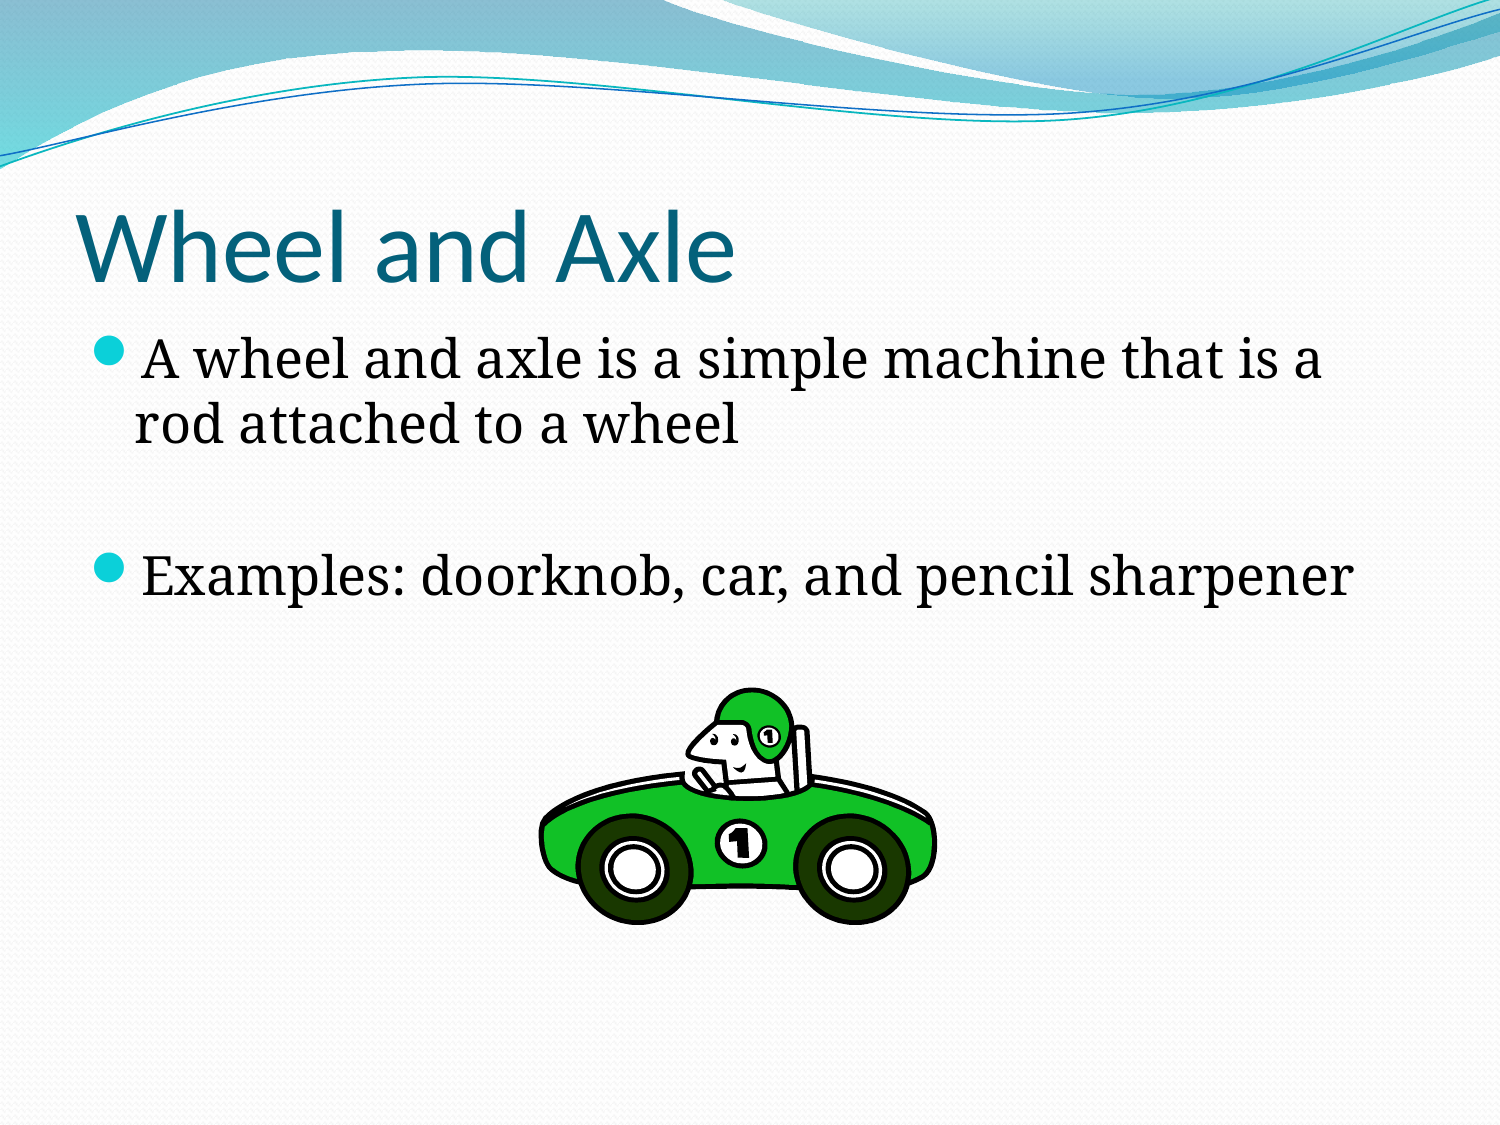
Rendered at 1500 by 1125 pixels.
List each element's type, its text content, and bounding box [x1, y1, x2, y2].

list A wheel and axle is a simple machine that is a rod attached to a wheel Examples: doorknob, car, and pencil sharpener [75, 317, 1425, 1038]
title Wheel and Axle [75, 115, 1425, 303]
picture [537, 687, 938, 926]
